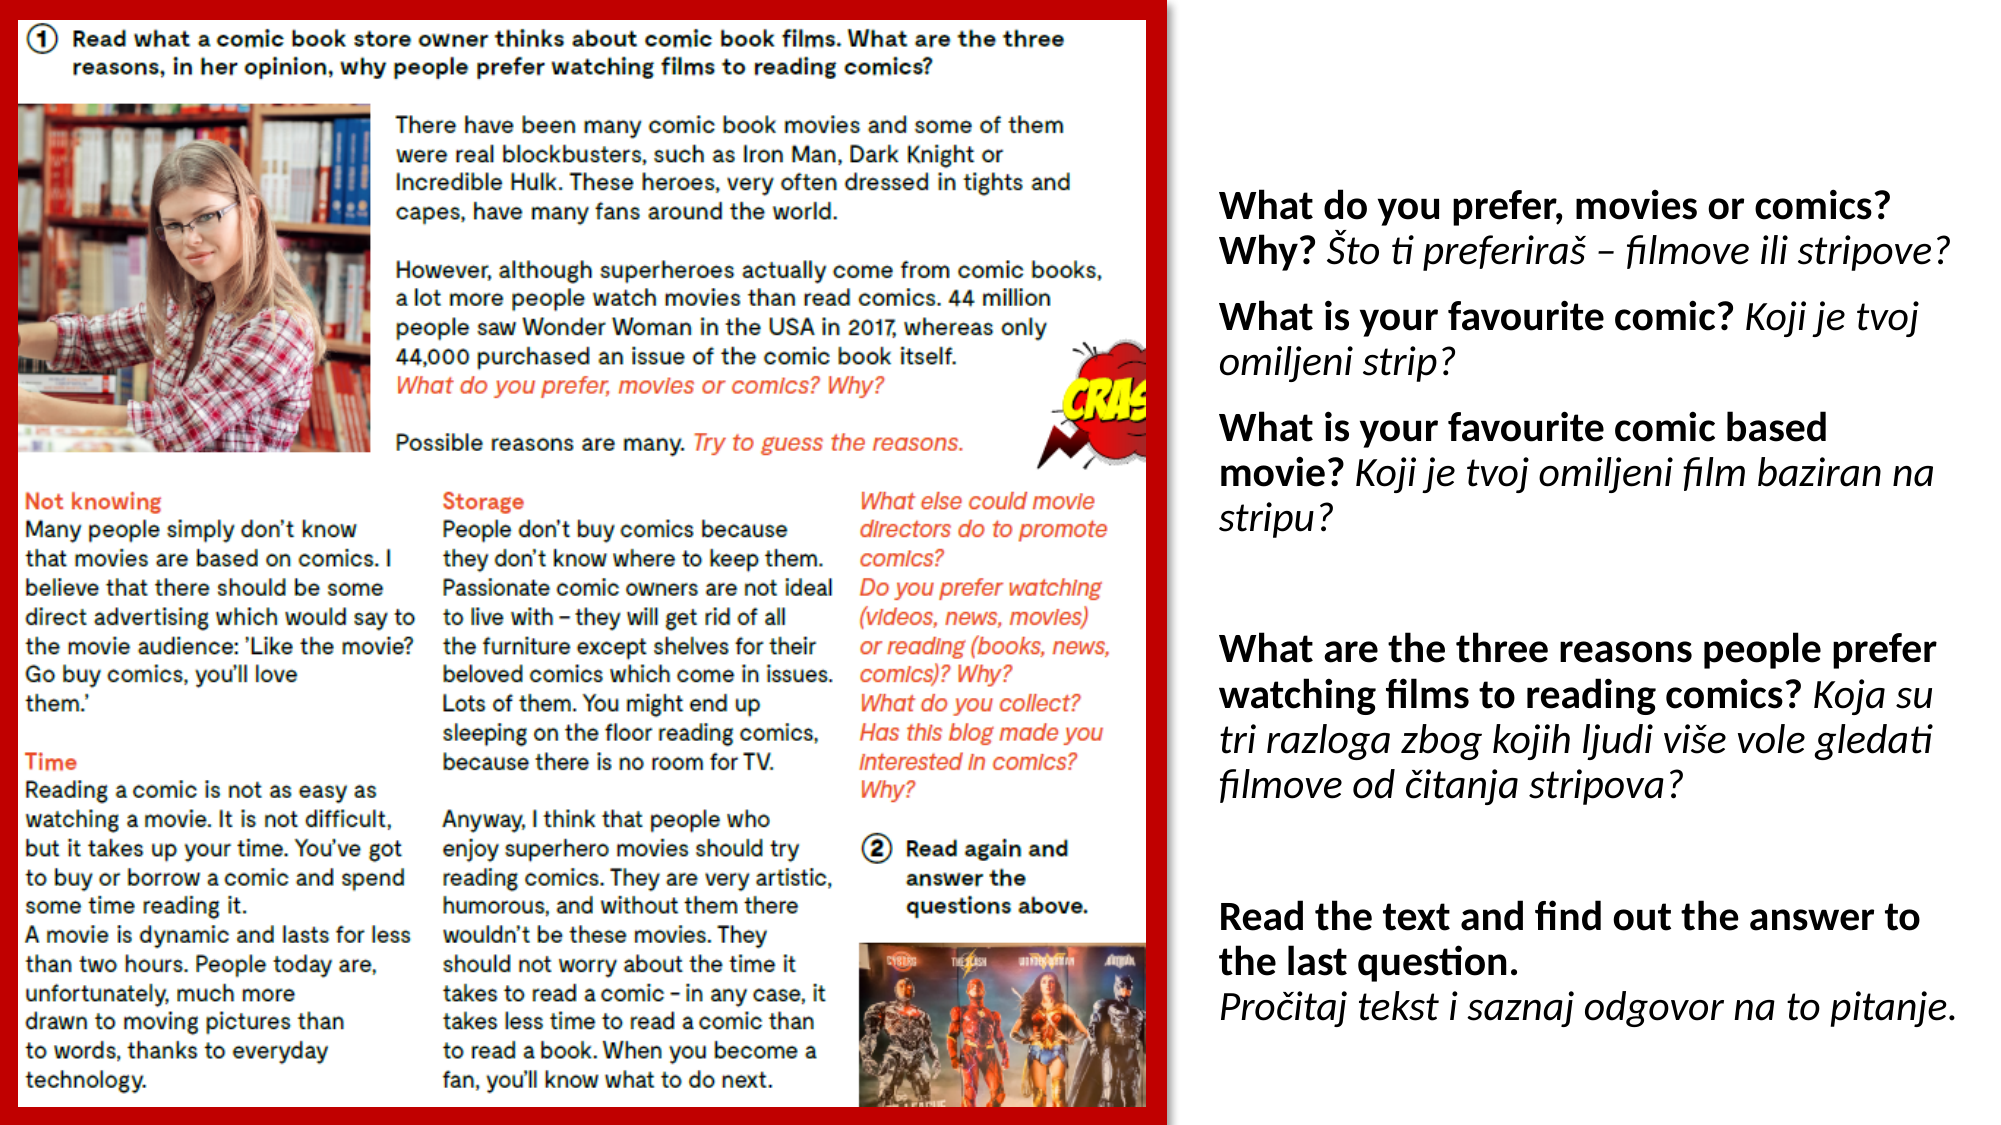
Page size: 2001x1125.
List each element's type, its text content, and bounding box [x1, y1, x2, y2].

text_box What do you prefer, movies or comics? Why? Što ti preferiraš – filmove ili stripove? What is your favourite comic? Koji je tvoj omiljeni strip? What is your favourite comic based movie? Koji je tvoj omiljeni film baziran na stripu? What are the three reasons people prefer watching films to reading comics? Koja su tri razloga zbog kojih ljudi više vole gledati filmove od čitanja stripova? Read the text and find out the answer to the last question. Pročitaj tekst i saznaj odgovor na to pitanje. [1203, 175, 1978, 1115]
picture [3, 2, 1146, 1122]
